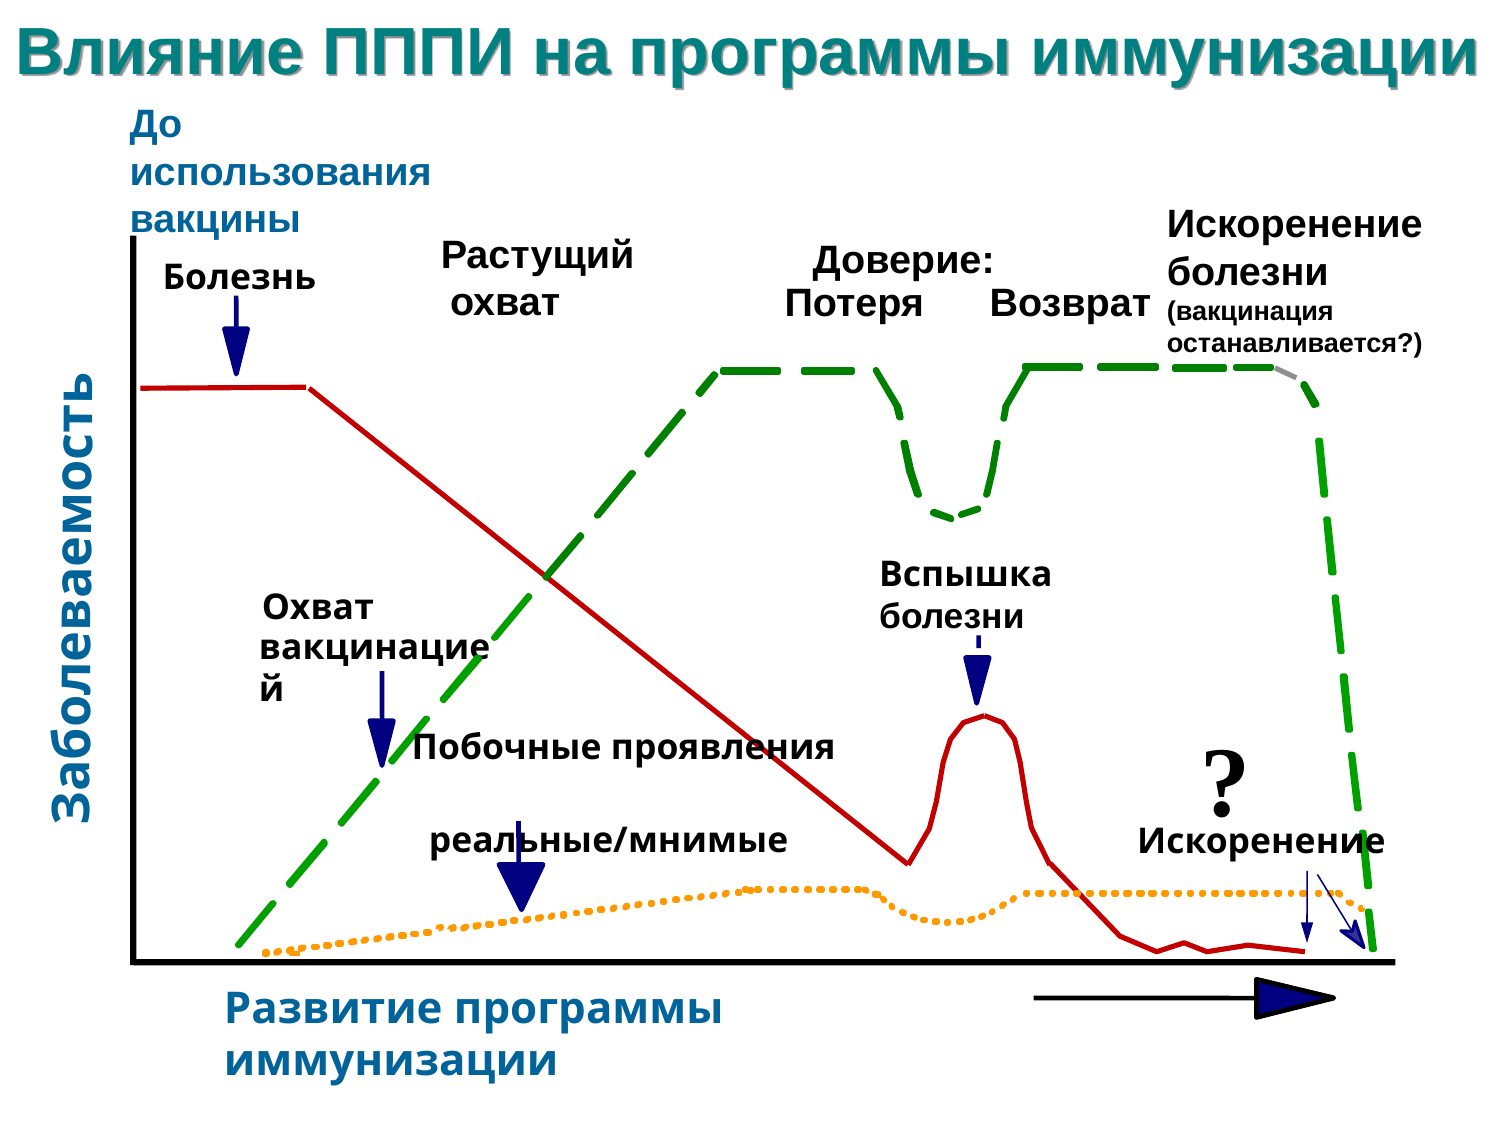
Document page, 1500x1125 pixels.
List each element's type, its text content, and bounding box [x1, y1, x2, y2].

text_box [1136, 817, 1426, 949]
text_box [162, 254, 363, 375]
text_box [411, 723, 848, 911]
text_box [12, 1043, 1482, 1089]
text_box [878, 550, 1112, 704]
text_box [1099, 365, 1273, 371]
text_box Влияние ПППИ на программы иммунизации [0, 0, 1500, 64]
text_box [440, 229, 701, 330]
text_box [1274, 367, 1375, 816]
text_box До использования вакцины [129, 98, 439, 167]
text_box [908, 715, 1051, 866]
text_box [264, 888, 1137, 955]
text_box ? [1200, 716, 1250, 802]
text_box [874, 365, 1081, 521]
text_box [762, 234, 1163, 330]
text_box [1033, 979, 1335, 1018]
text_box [237, 368, 853, 947]
text_box [1054, 865, 1119, 887]
text_box Развитие программы иммунизации [223, 979, 1044, 1050]
text_box Заболеваемость [37, 323, 80, 826]
text_box Искоренение болезни (вакцинация останавливается?) [1166, 198, 1462, 250]
